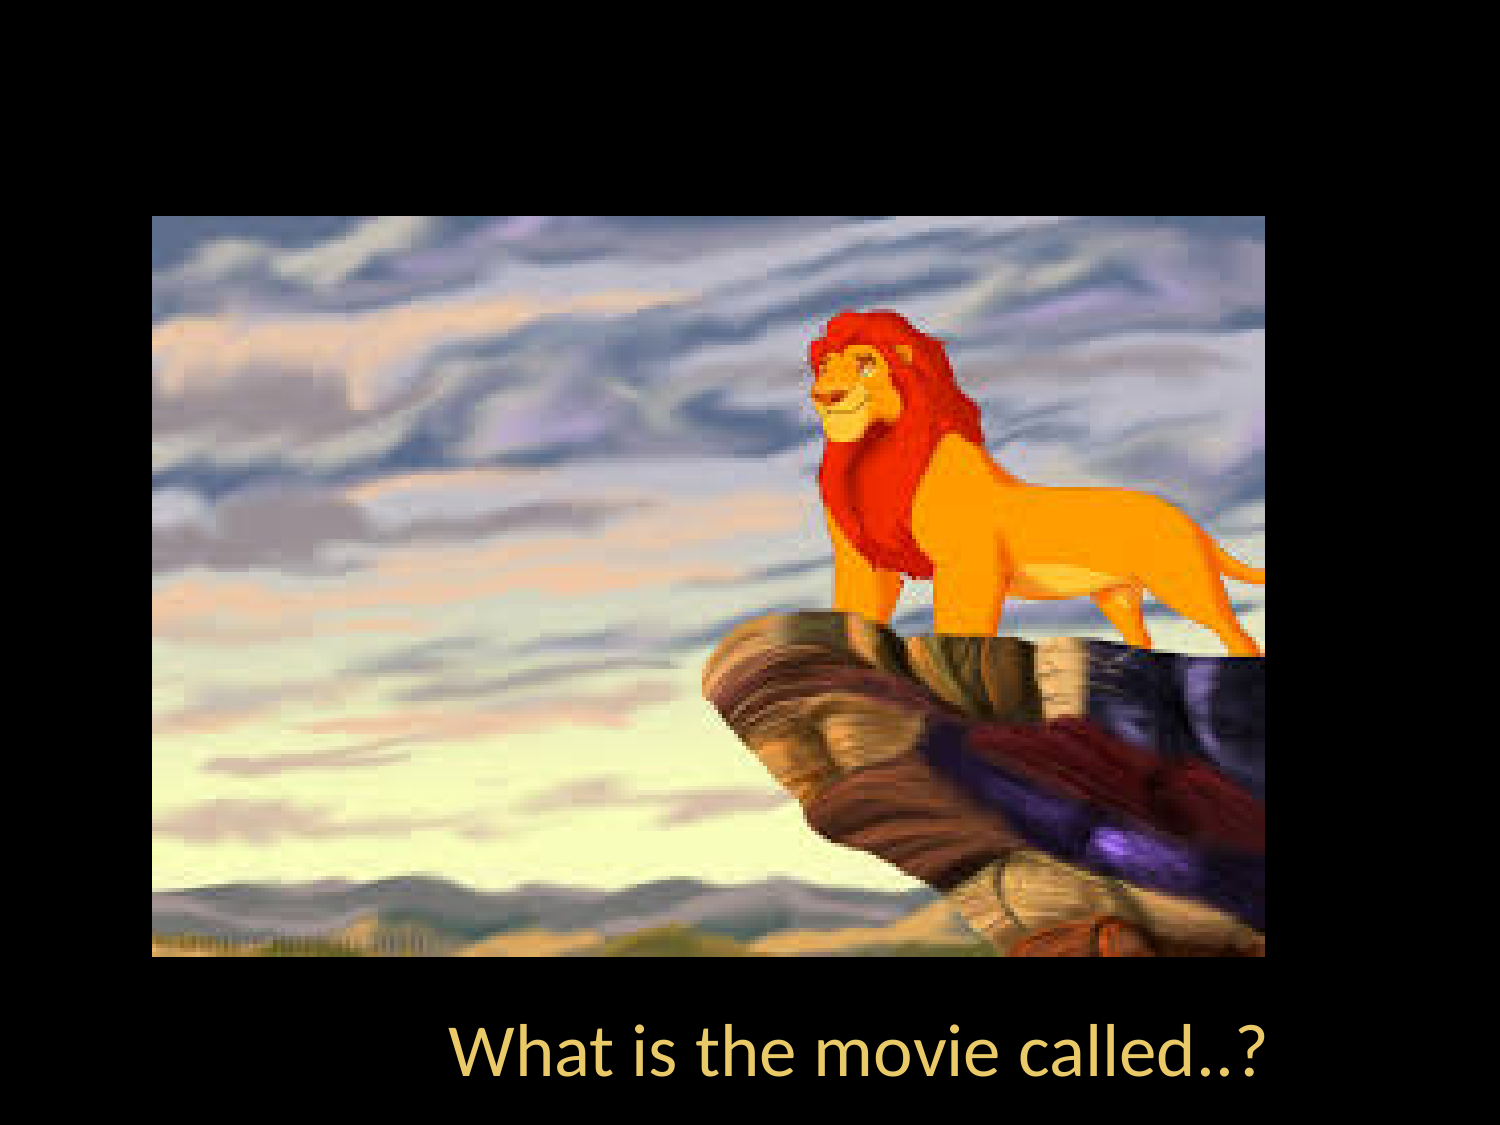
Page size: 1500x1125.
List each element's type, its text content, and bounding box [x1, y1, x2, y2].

picture [152, 215, 1266, 957]
text_box What is the movie called..? [152, 994, 1285, 1100]
